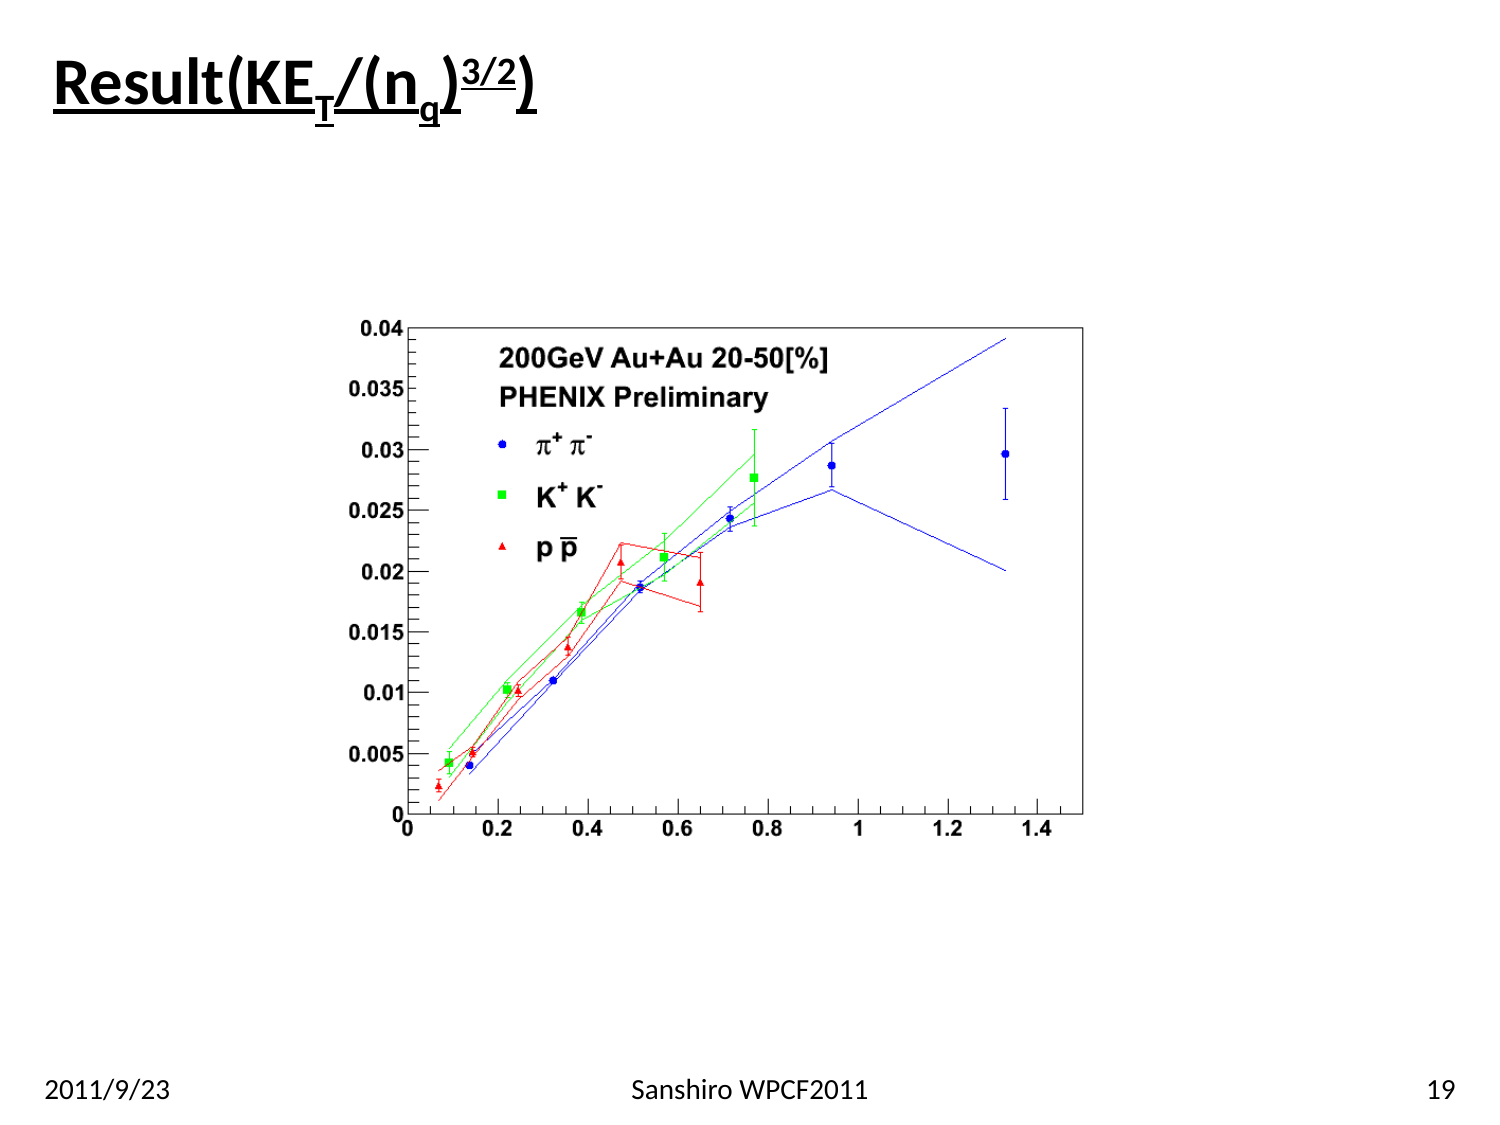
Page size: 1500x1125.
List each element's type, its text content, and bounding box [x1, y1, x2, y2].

slide_number 19 [1120, 1057, 1471, 1118]
text_box Result(KET/(nq)3/2) [38, 30, 552, 137]
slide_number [29, 1057, 380, 1118]
footer Sanshiro WPCF2011 [512, 1057, 988, 1118]
picture [324, 266, 1168, 875]
